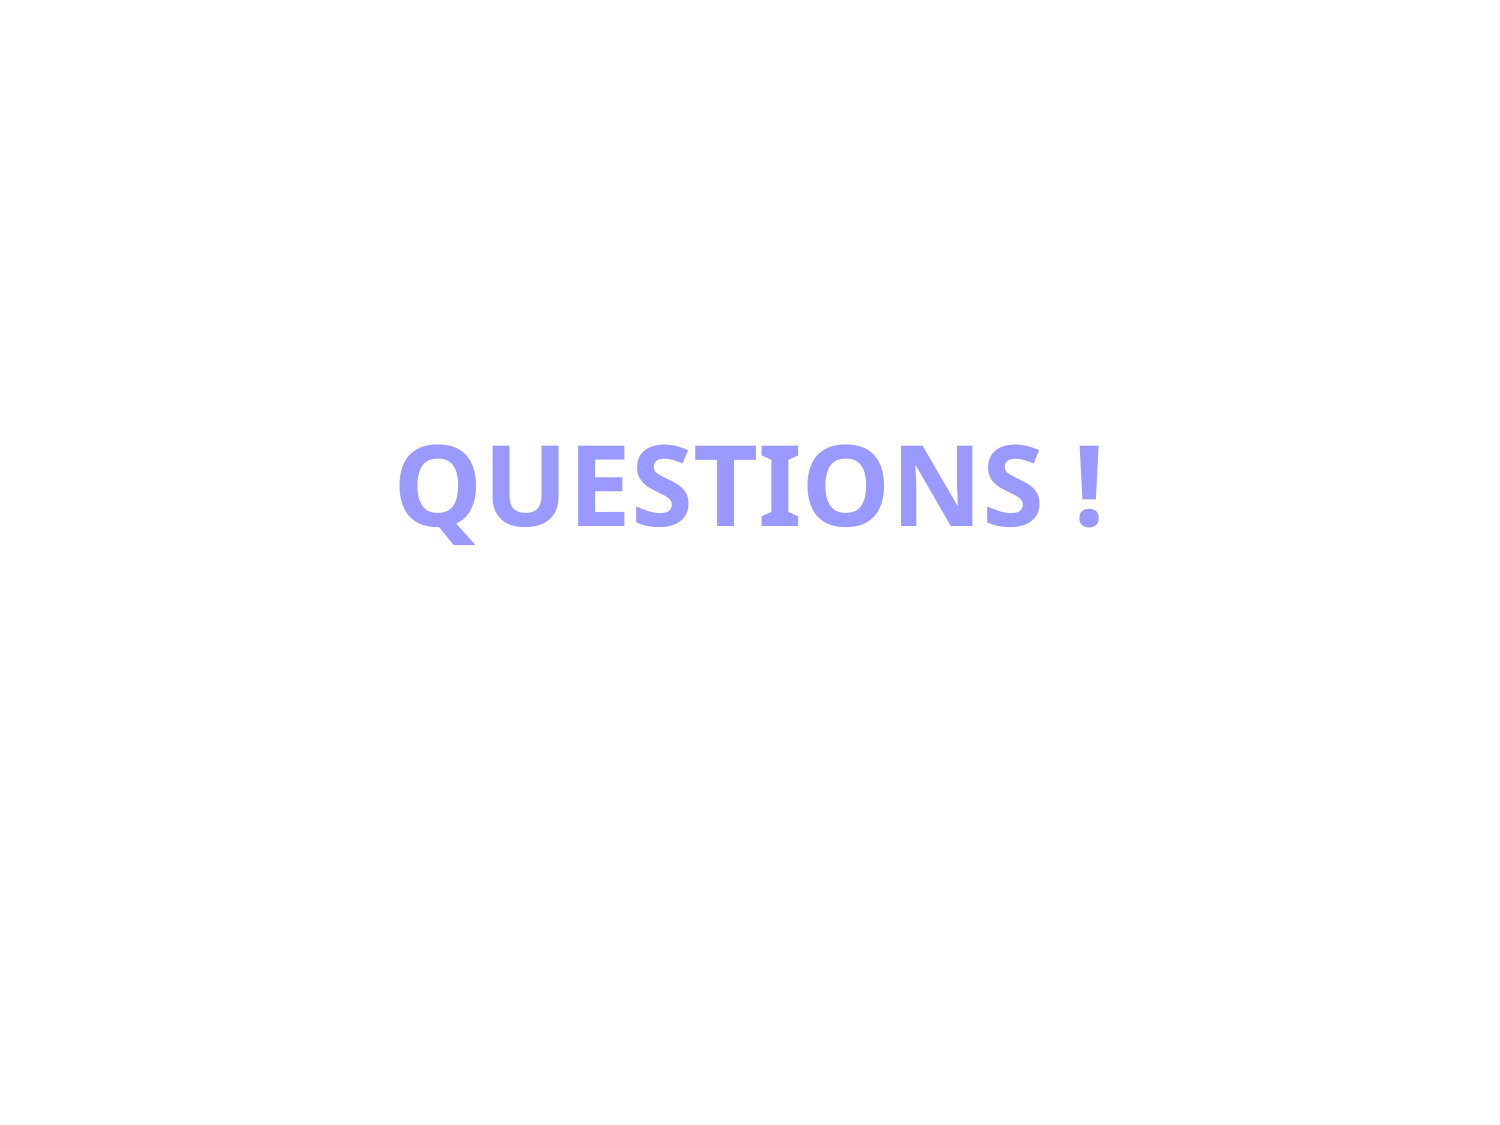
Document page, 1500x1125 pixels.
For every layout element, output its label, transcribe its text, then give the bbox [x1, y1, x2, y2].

title QUESTIONS ! [74, 387, 1426, 576]
